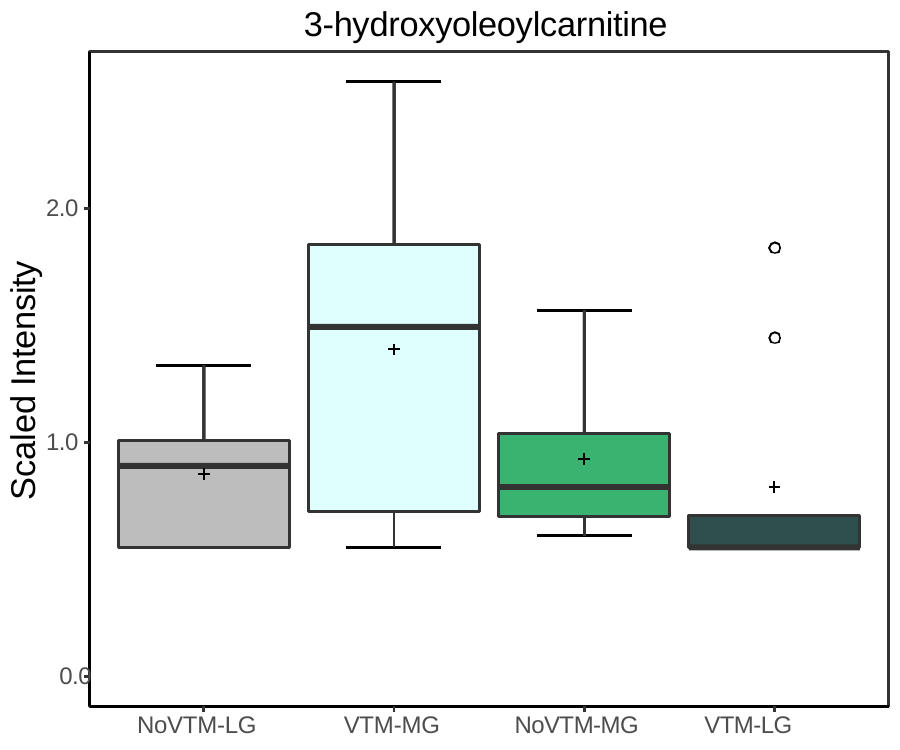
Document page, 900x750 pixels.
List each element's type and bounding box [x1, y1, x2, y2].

slide_number [134, 713, 275, 750]
text_box [301, 0, 677, 44]
text_box [1, 256, 82, 503]
footer [57, 661, 95, 750]
text_box [83, 50, 891, 738]
text_box [44, 190, 82, 222]
